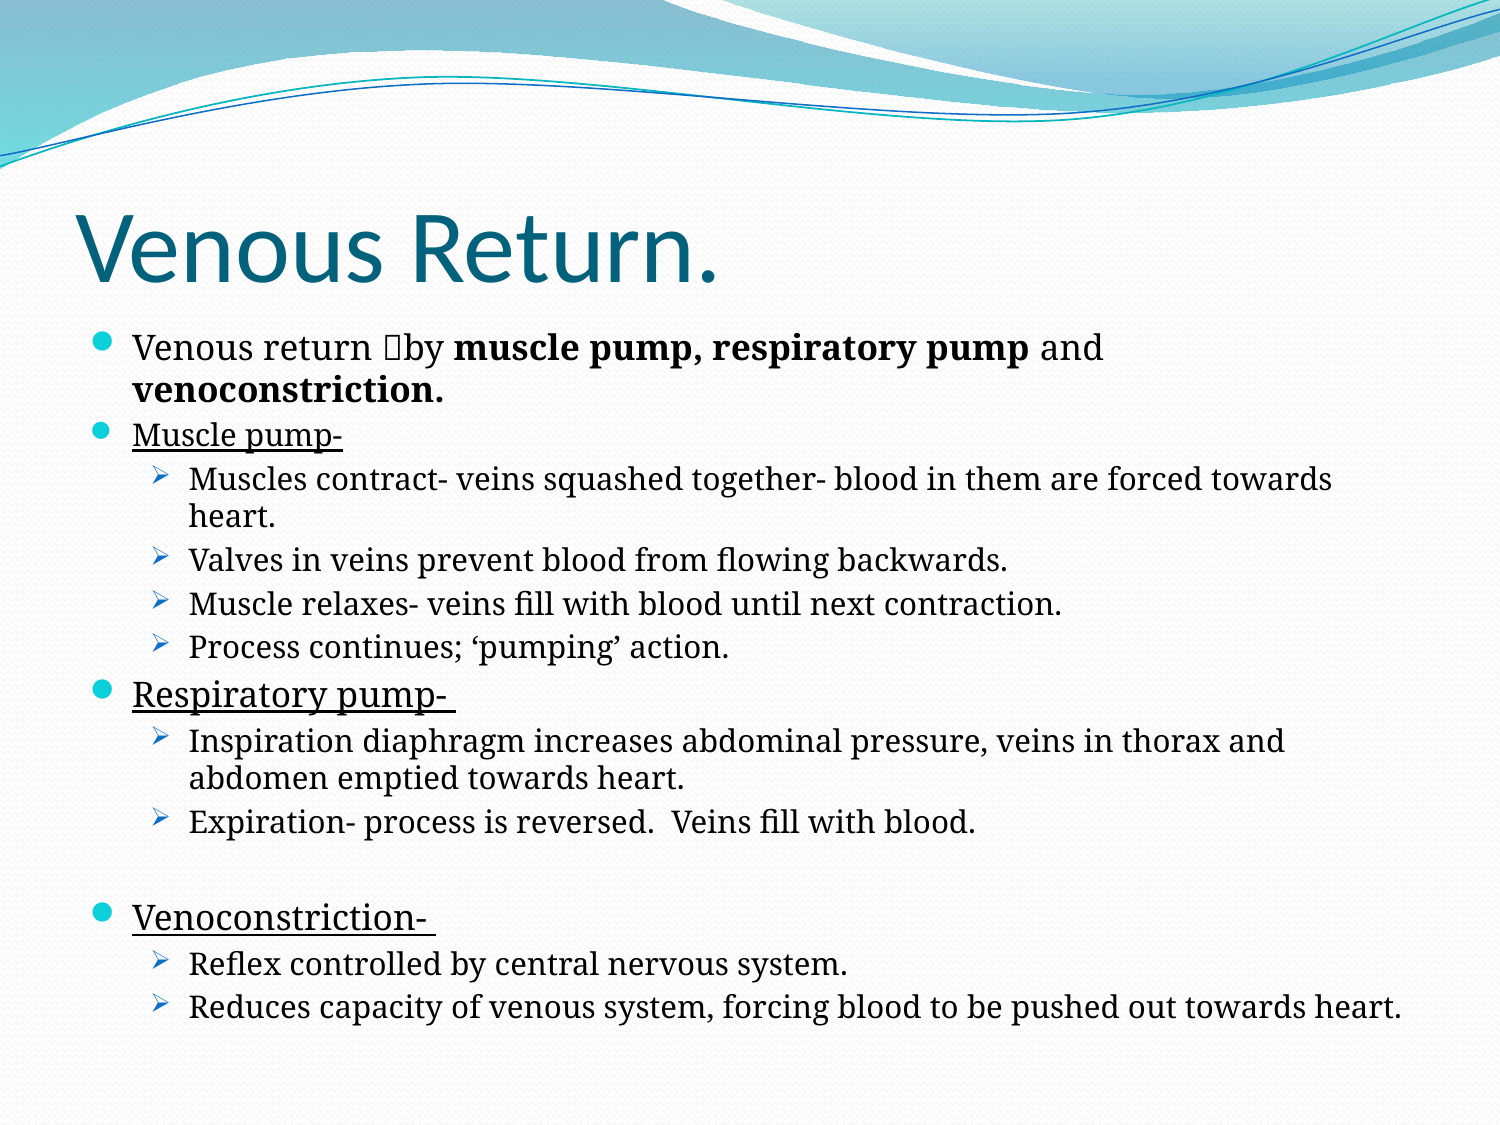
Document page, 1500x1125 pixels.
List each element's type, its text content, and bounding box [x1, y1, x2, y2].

list Venous return by muscle pump, respiratory pump and venoconstriction. Muscle pump- Muscles contract- veins squashed together- blood in them are forced towards heart. Valves in veins prevent blood from flowing backwards. Muscle relaxes- veins fill with blood until next contraction. Process continues; ‘pumping’ action. Respiratory pump- Inspiration diaphragm increases abdominal pressure, veins in thorax and abdomen emptied towards heart. Expiration- process is reversed. Veins fill with blood. Venoconstriction- Reflex controlled by central nervous system. Reduces capacity of venous system, forcing blood to be pushed out towards heart. [75, 317, 1425, 1038]
title Venous Return. [75, 115, 1425, 303]
